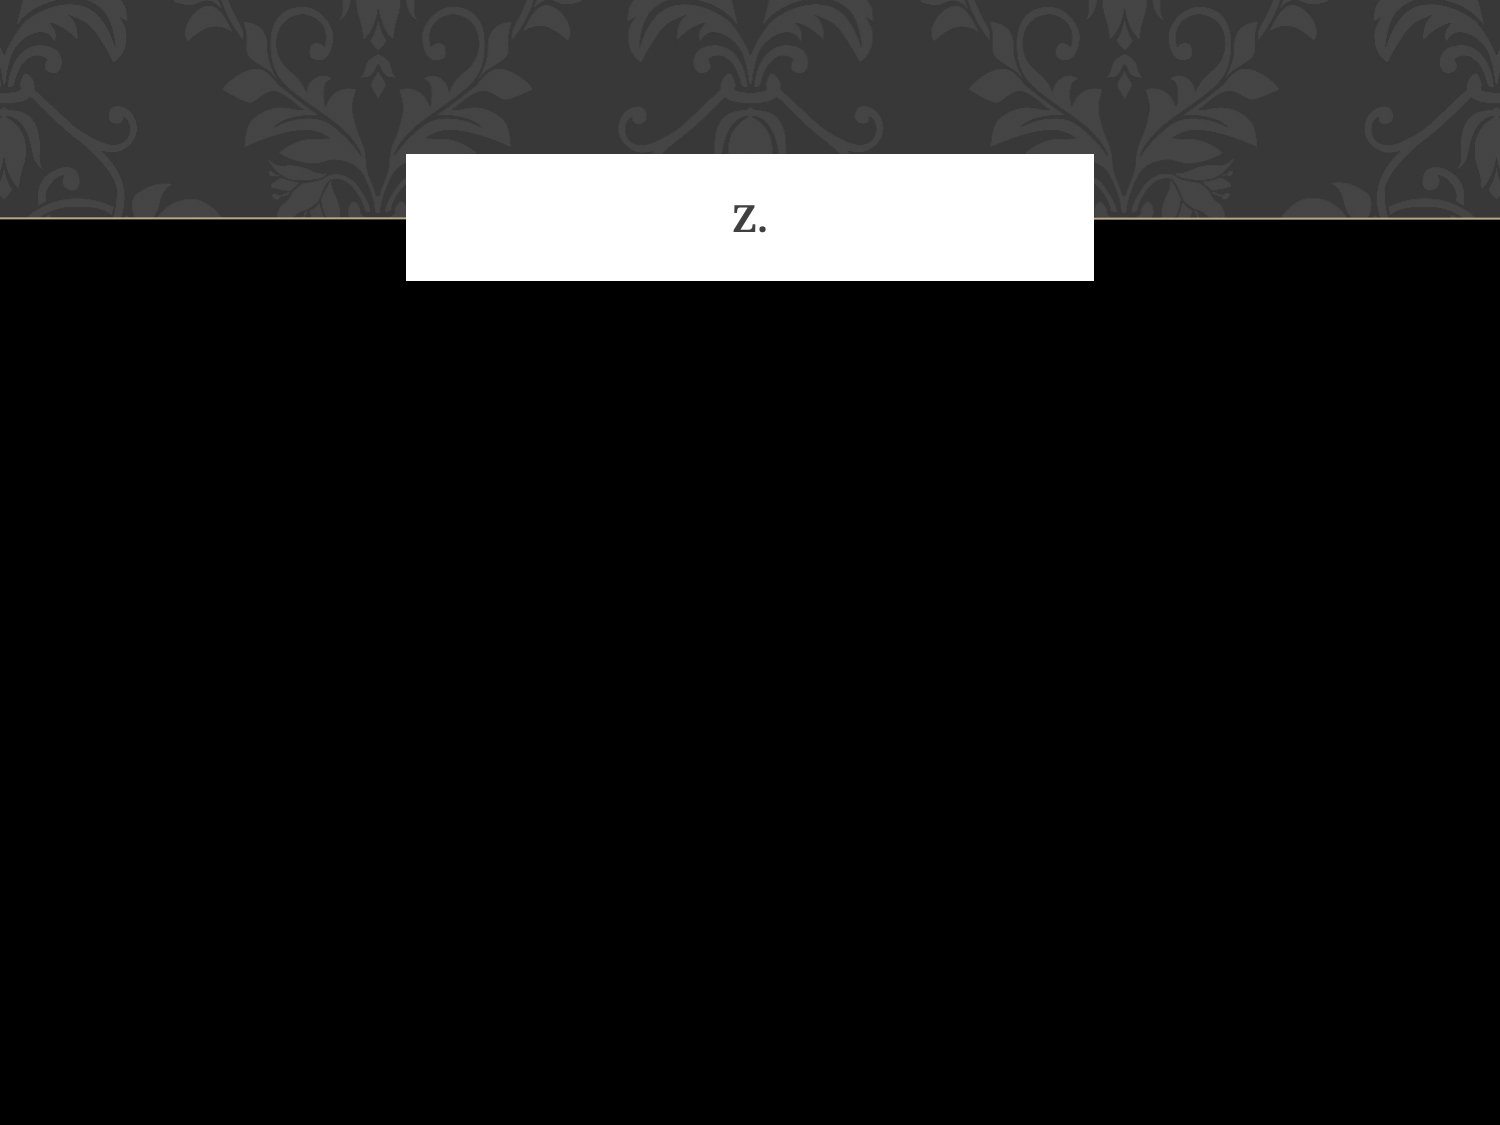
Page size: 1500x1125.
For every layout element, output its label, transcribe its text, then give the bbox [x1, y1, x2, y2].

title Z. [406, 154, 1094, 281]
